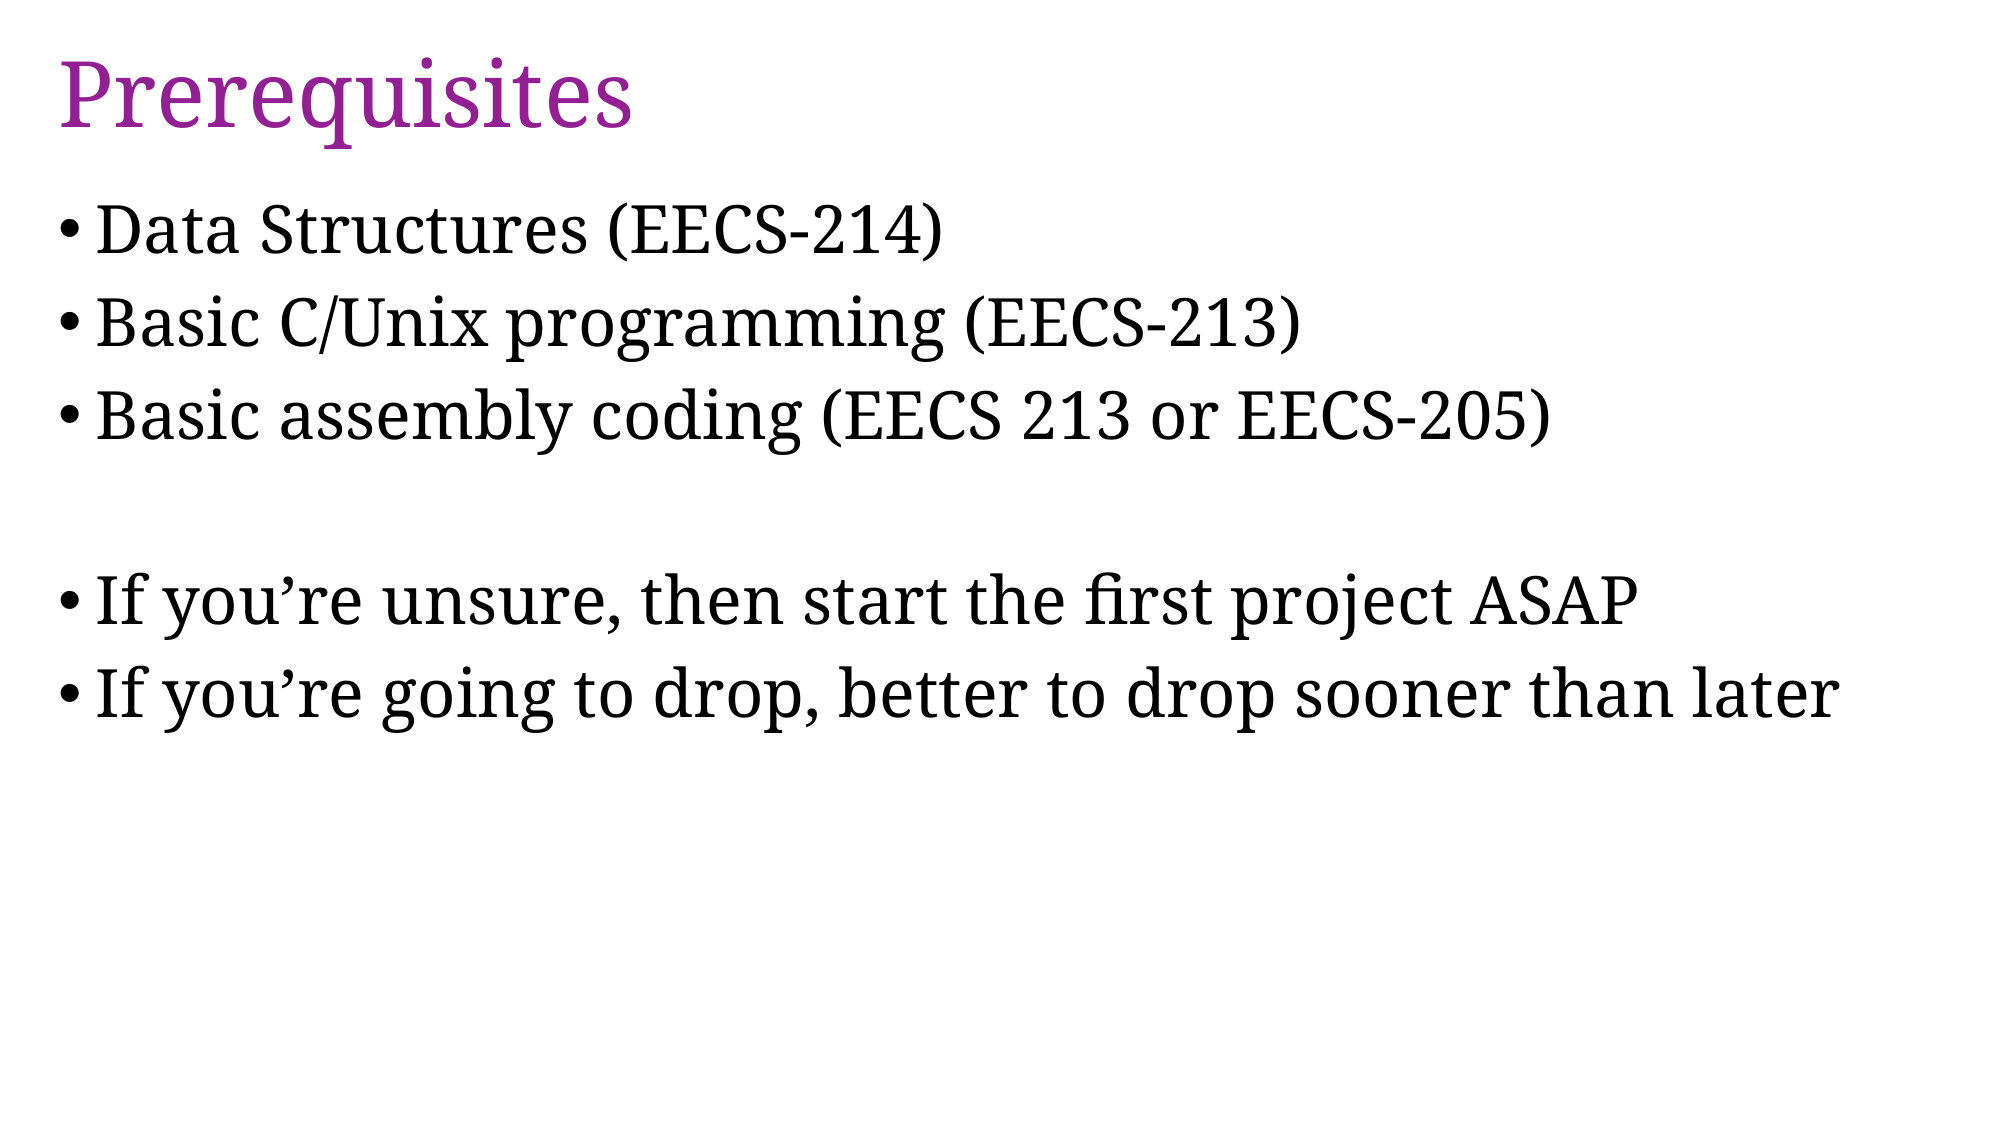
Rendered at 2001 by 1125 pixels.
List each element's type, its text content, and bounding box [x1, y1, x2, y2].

title Prerequisites [43, 25, 1953, 171]
list Data Structures (EECS-214) Basic C/Unix programming (EECS-213) Basic assembly coding (EECS 213 or EECS-205) If you’re unsure, then start the first project ASAP If you’re going to drop, better to drop sooner than later [43, 188, 1953, 1106]
